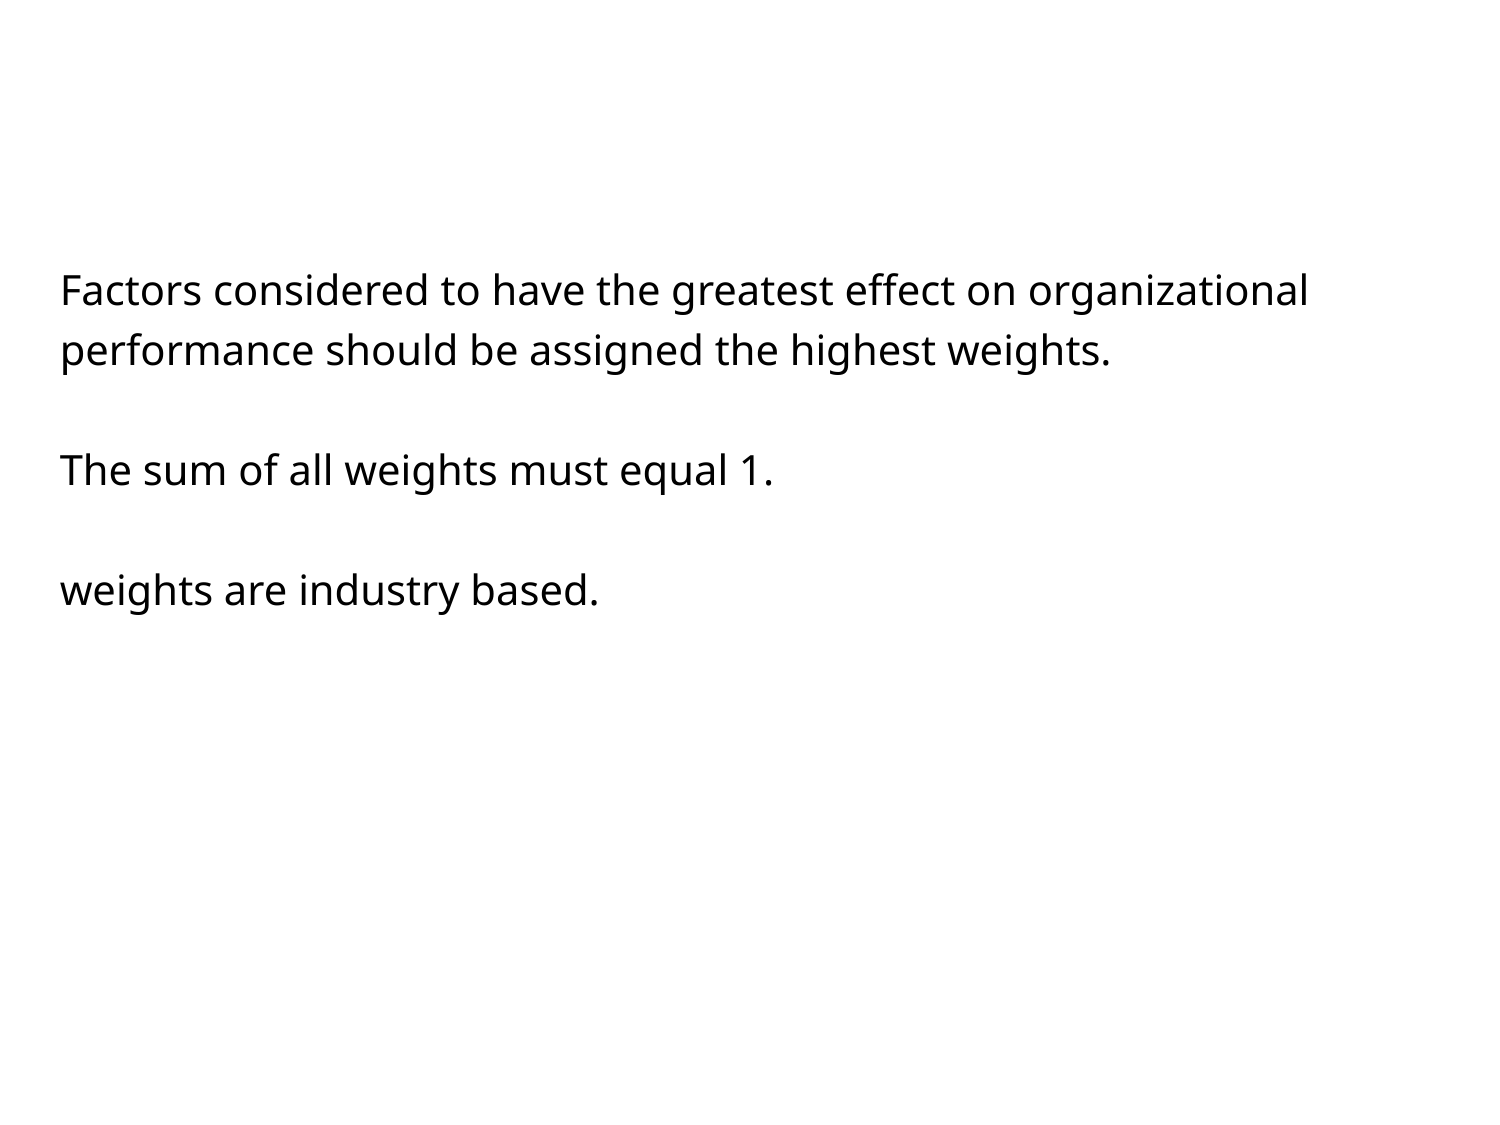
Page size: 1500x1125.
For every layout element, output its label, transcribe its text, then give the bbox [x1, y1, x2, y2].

list Factors considered to have the greatest effect on organizational performance should be assigned the highest weights. The sum of all weights must equal 1. weights are industry based. [59, 253, 1440, 1125]
